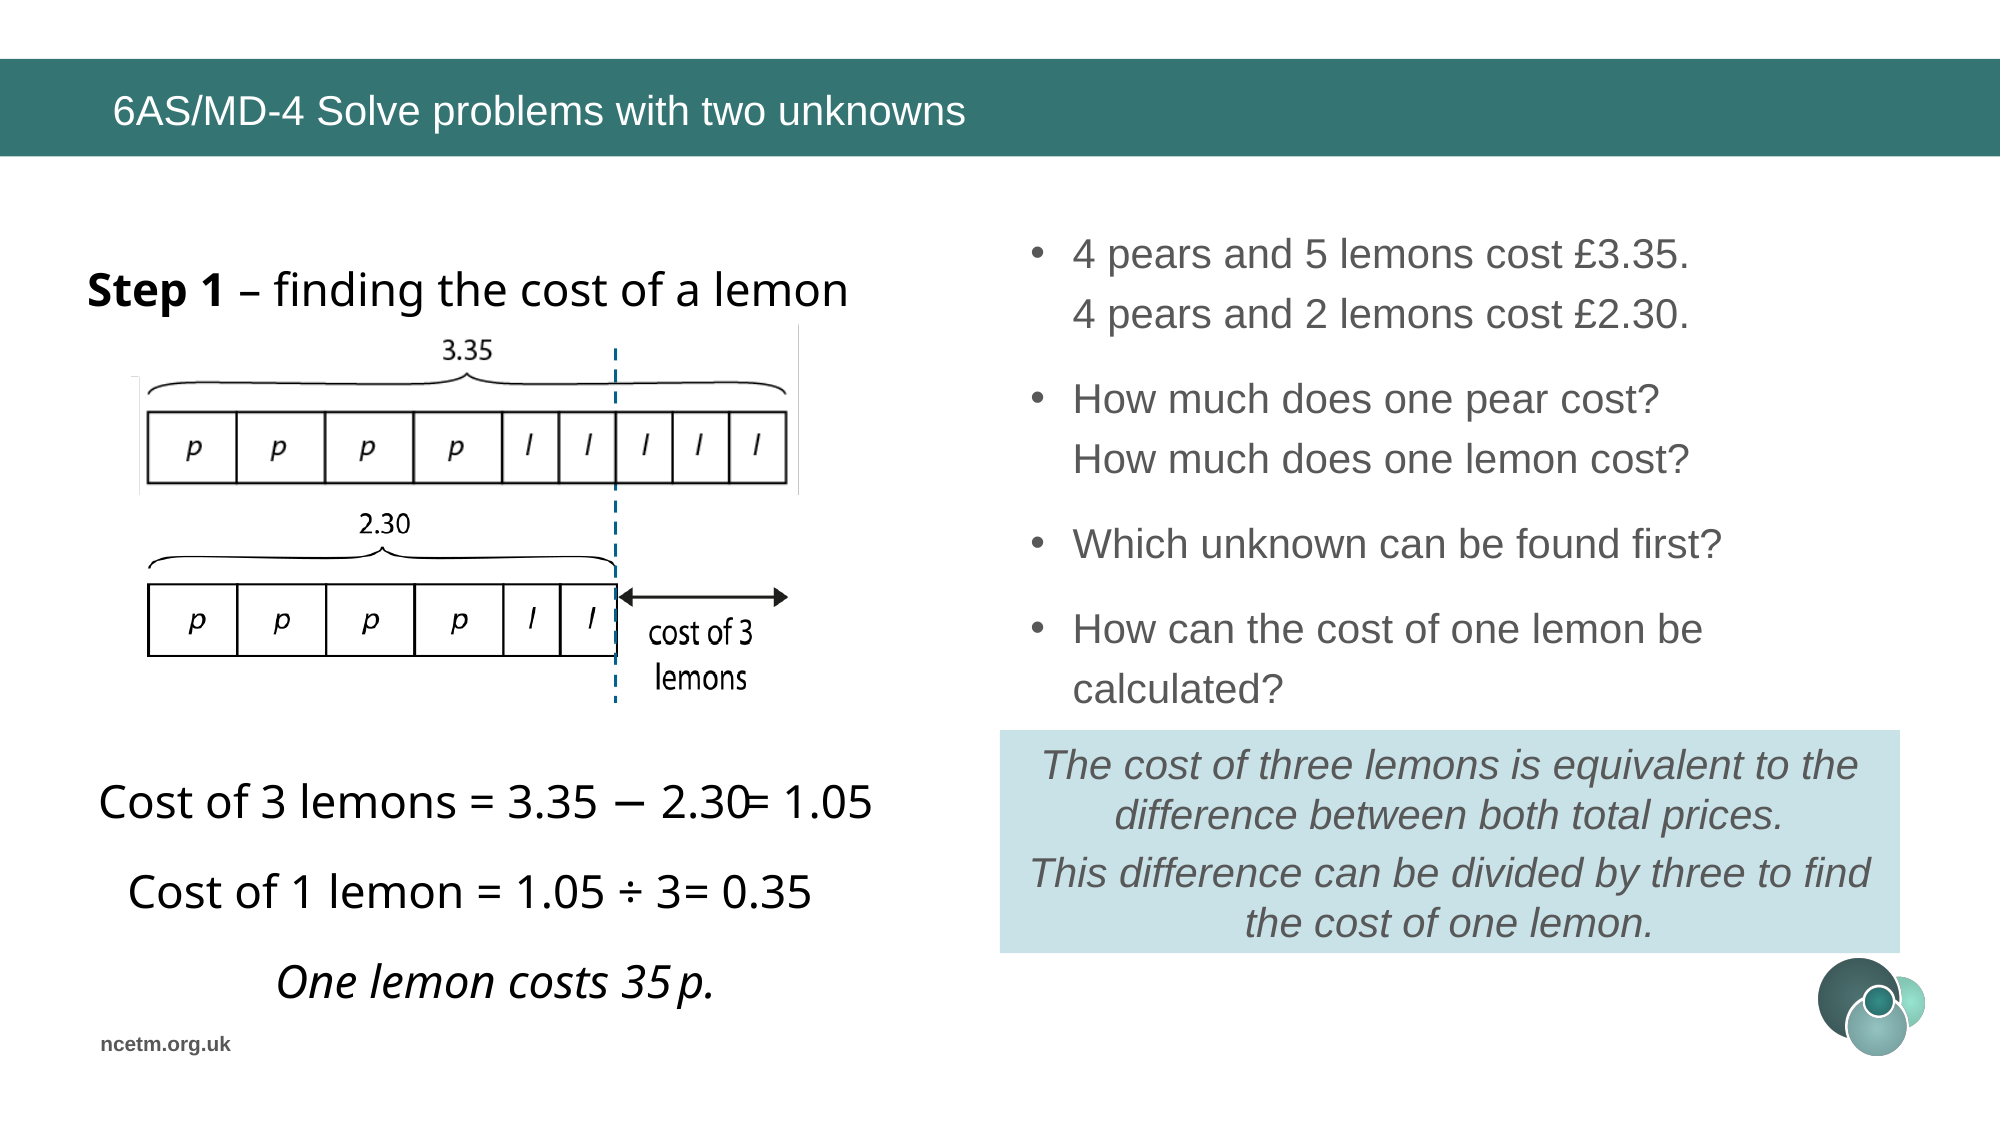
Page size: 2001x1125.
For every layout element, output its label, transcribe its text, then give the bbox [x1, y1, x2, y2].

text_box One lemon costs 35 p. [260, 945, 732, 1016]
picture [130, 324, 806, 703]
text_box 4 pears and 5 lemons cost £3.35. 4 pears and 2 lemons cost £2.30. How much does one pear cost? How much does one lemon cost? Which unknown can be found first? How can the cost of one lemon be calculated? [1015, 209, 1900, 730]
text_box Cost of 1 lemon = 1.05 ÷ 3 [112, 855, 698, 926]
text_box Step 1 – finding the cost of a lemon [72, 253, 865, 324]
picture [1818, 958, 1925, 1056]
text_box Cost of 3 lemons = 3.35 − 2.30 [83, 765, 767, 836]
title 6AS/MD-4 Solve problems with two unknowns [97, 76, 1945, 147]
text_box The cost of three lemons is equivalent to the difference between both total prices. This difference can be divided by three to find the cost of one lemon. [999, 730, 1900, 954]
text_box = 1.05 [767, 765, 889, 836]
text_box = 0.35 [698, 855, 828, 926]
